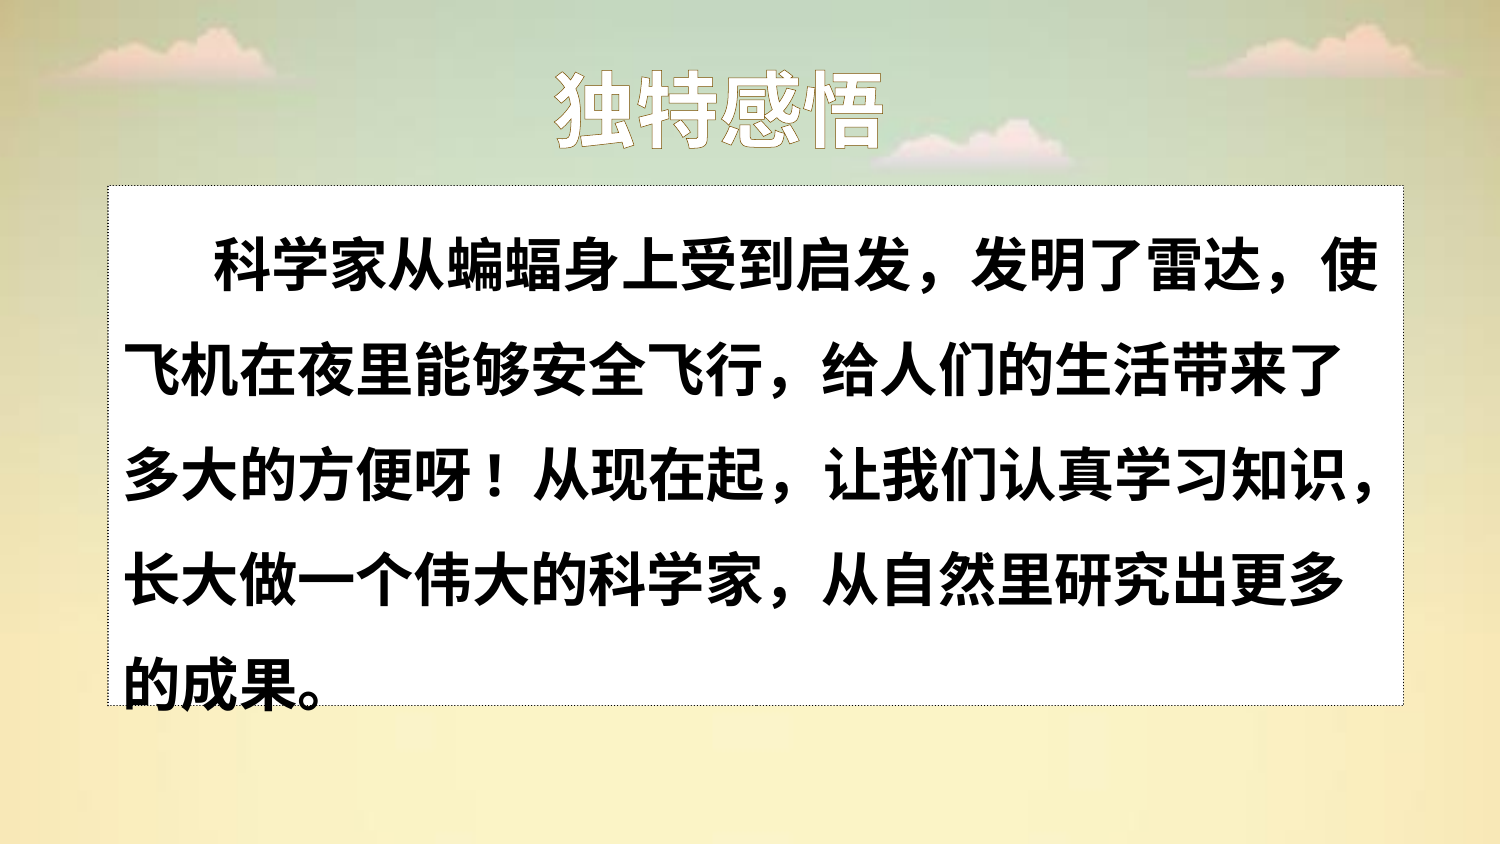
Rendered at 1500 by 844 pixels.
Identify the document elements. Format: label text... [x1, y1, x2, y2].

picture [0, 0, 1500, 844]
text_box 独特感悟 [537, 50, 901, 166]
text_box 科学家从蝙蝠身上受到启发，发明了雷达，使飞机在夜里能够安全飞行，给人们的生活带来了多大的方便呀! 从现在起，让我们认真学习知识，长大做一个伟大的科学家，从自然里研究出更多的成果。 [108, 185, 1404, 706]
